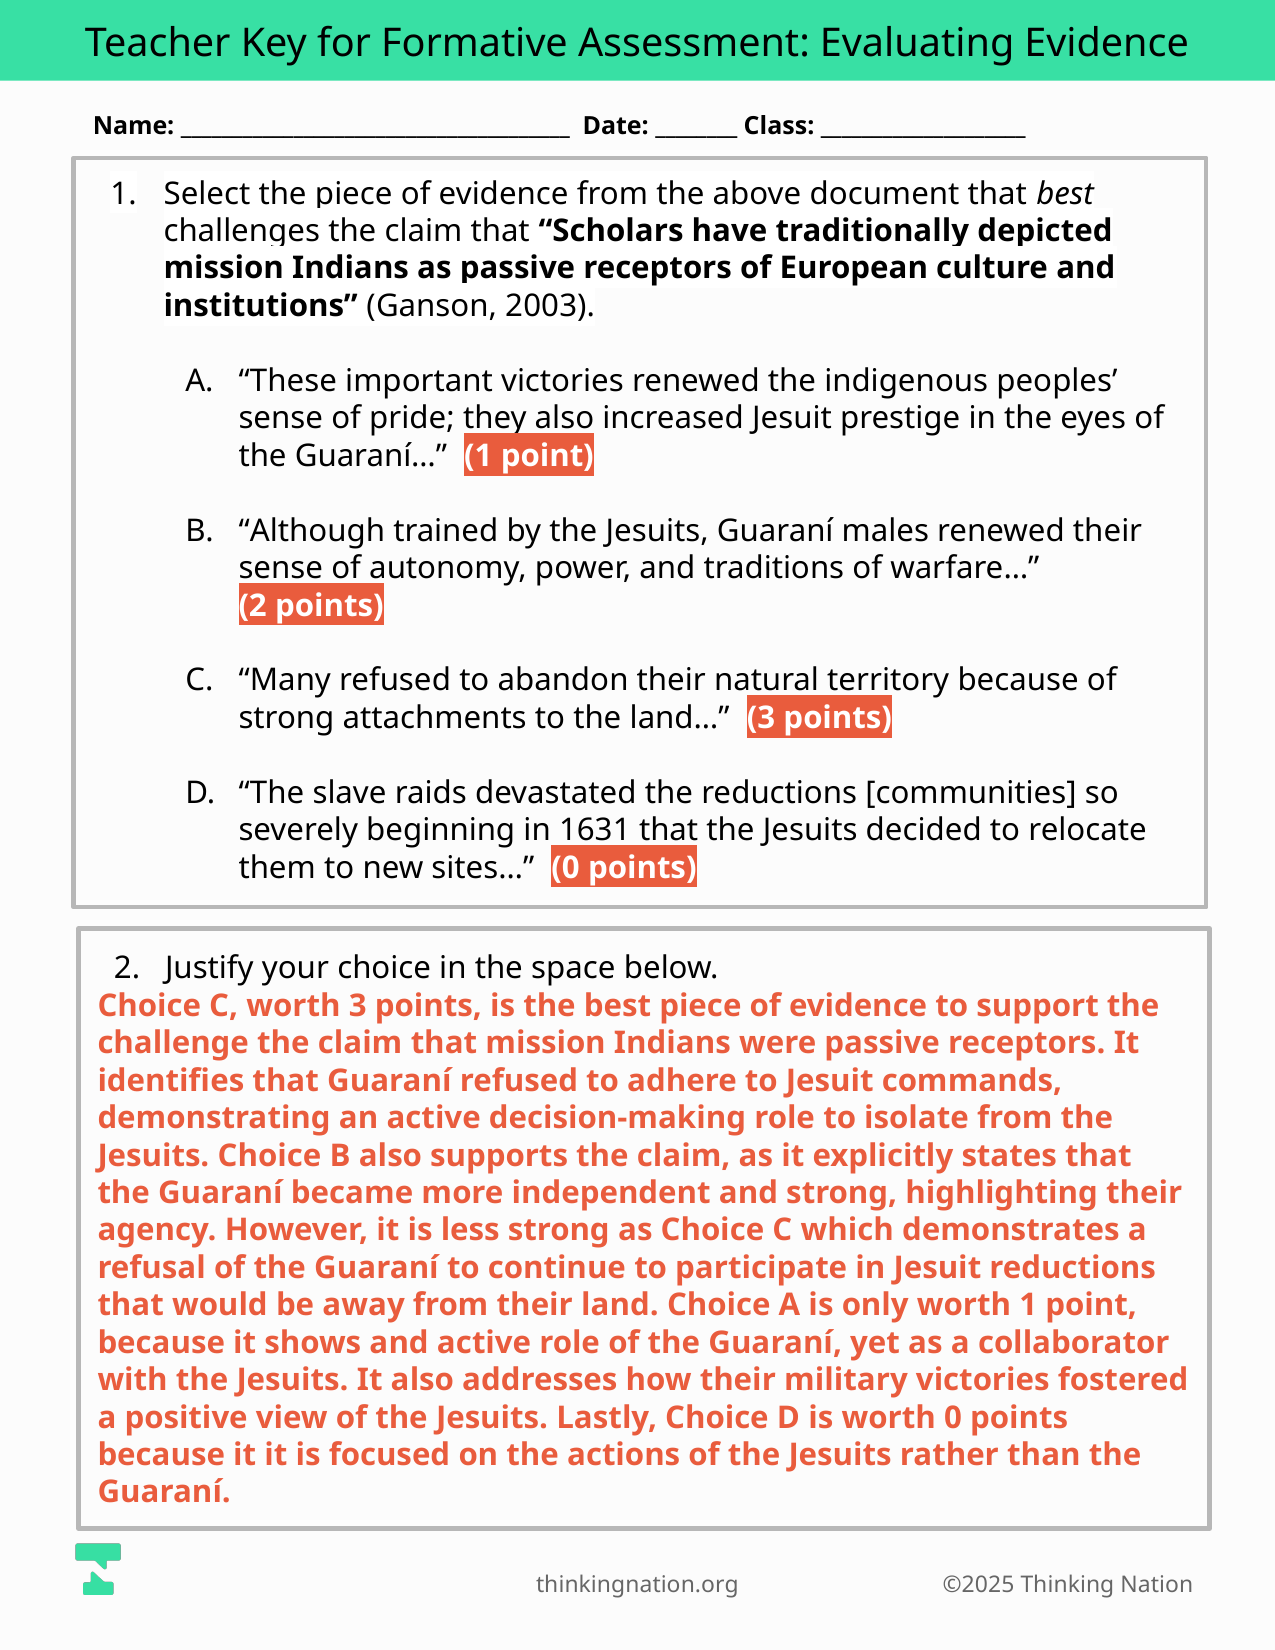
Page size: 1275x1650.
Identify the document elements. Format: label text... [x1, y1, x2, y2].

text_box ©2025 Thinking Nation [907, 1553, 1210, 1605]
text_box Teacher Key for Formative Assessment: Evaluating Evidence [0, 0, 1275, 81]
picture [62, 1533, 134, 1605]
text_box Name: ______________________________________ Date: ________ Class: ____________________ [78, 94, 1207, 155]
text_box 2. Justify your choice in the space below. Choice C, worth 3 points, is the best piece of evidence to support the challenge the claim that mission Indians were passive receptors. It identifies that Guaraní refused to adhere to Jesuit commands, demonstrating an active decision-making role to isolate from the Jesuits. Choice B also supports the claim, as it explicitly states that the Guaraní became more independent and strong, highlighting their agency. However, it is less strong as Choice C which demonstrates a refusal of the Guaraní to continue to participate in Jesuit reductions that would be away from their land. Choice A is only worth 1 point, because it shows and active role of the Guaraní, yet as a collaborator with the Jesuits. It also addresses how their military victories fostered a positive view of the Jesuits. Lastly, Choice D is worth 0 points because it it is focused on the actions of the Jesuits rather than the Guaraní. [78, 928, 1210, 1529]
text_box Select the piece of evidence from the above document that best challenges the claim that “Scholars have traditionally depicted mission Indians as passive receptors of European culture and institutions” (Ganson, 2003). “These important victories renewed the indigenous peoples’ sense of pride; they also increased Jesuit prestige in the eyes of the Guaraní…” (1 point) “Although trained by the Jesuits, Guaraní males renewed their sense of autonomy, power, and traditions of warfare…” (2 points) “Many refused to abandon their natural territory because of strong attachments to the land…” (3 points) “The slave raids devastated the reductions [communities] so severely beginning in 1631 that the Jesuits decided to relocate them to new sites…” (0 points) [73, 157, 1207, 908]
text_box thinkingnation.org [486, 1553, 789, 1605]
